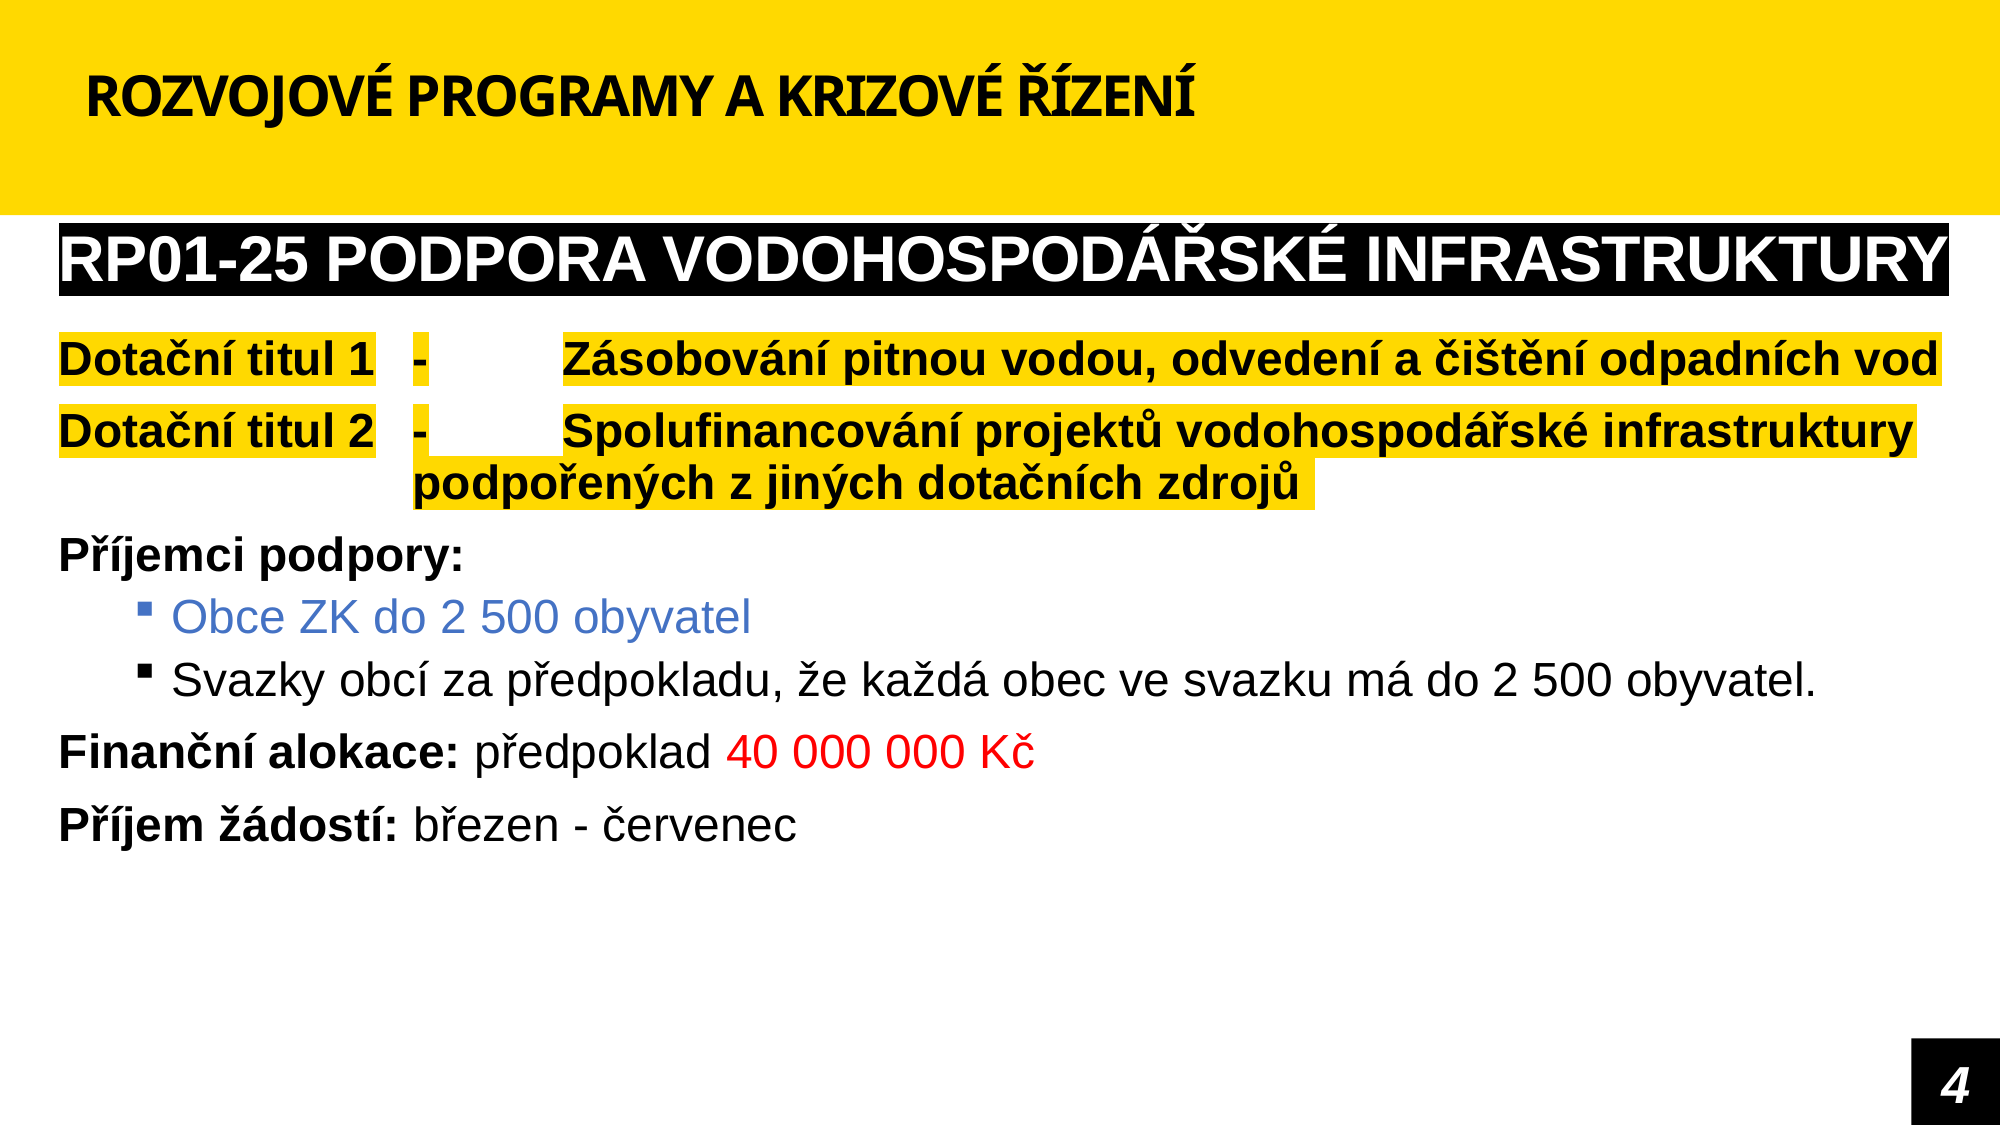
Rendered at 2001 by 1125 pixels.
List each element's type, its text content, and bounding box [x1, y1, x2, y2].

title ROZVOJOVÉ PROGRAMY A KRIZOVÉ ŘÍZENÍ [69, 60, 1918, 214]
slide_number 4 [1911, 1038, 2000, 1125]
list RP01-25 PODPORA VODOHOSPODÁŘSKÉ INFRASTRUKTURY Dotační titul 1 - Zásobování pitnou vodou, odvedení a čištění odpadních vod Dotační titul 2 - Spolufinancování projektů vodohospodářské infrastruktury podpořených z jiných dotačních zdrojů Příjemci podpory: Obce ZK do 2 500 obyvatel Svazky obcí za předpokladu, že každá obec ve svazku má do 2 500 obyvatel. Finanční alokace: předpoklad 40 000 000 Kč Příjem žádostí: březen - červenec [0, 218, 2000, 1125]
